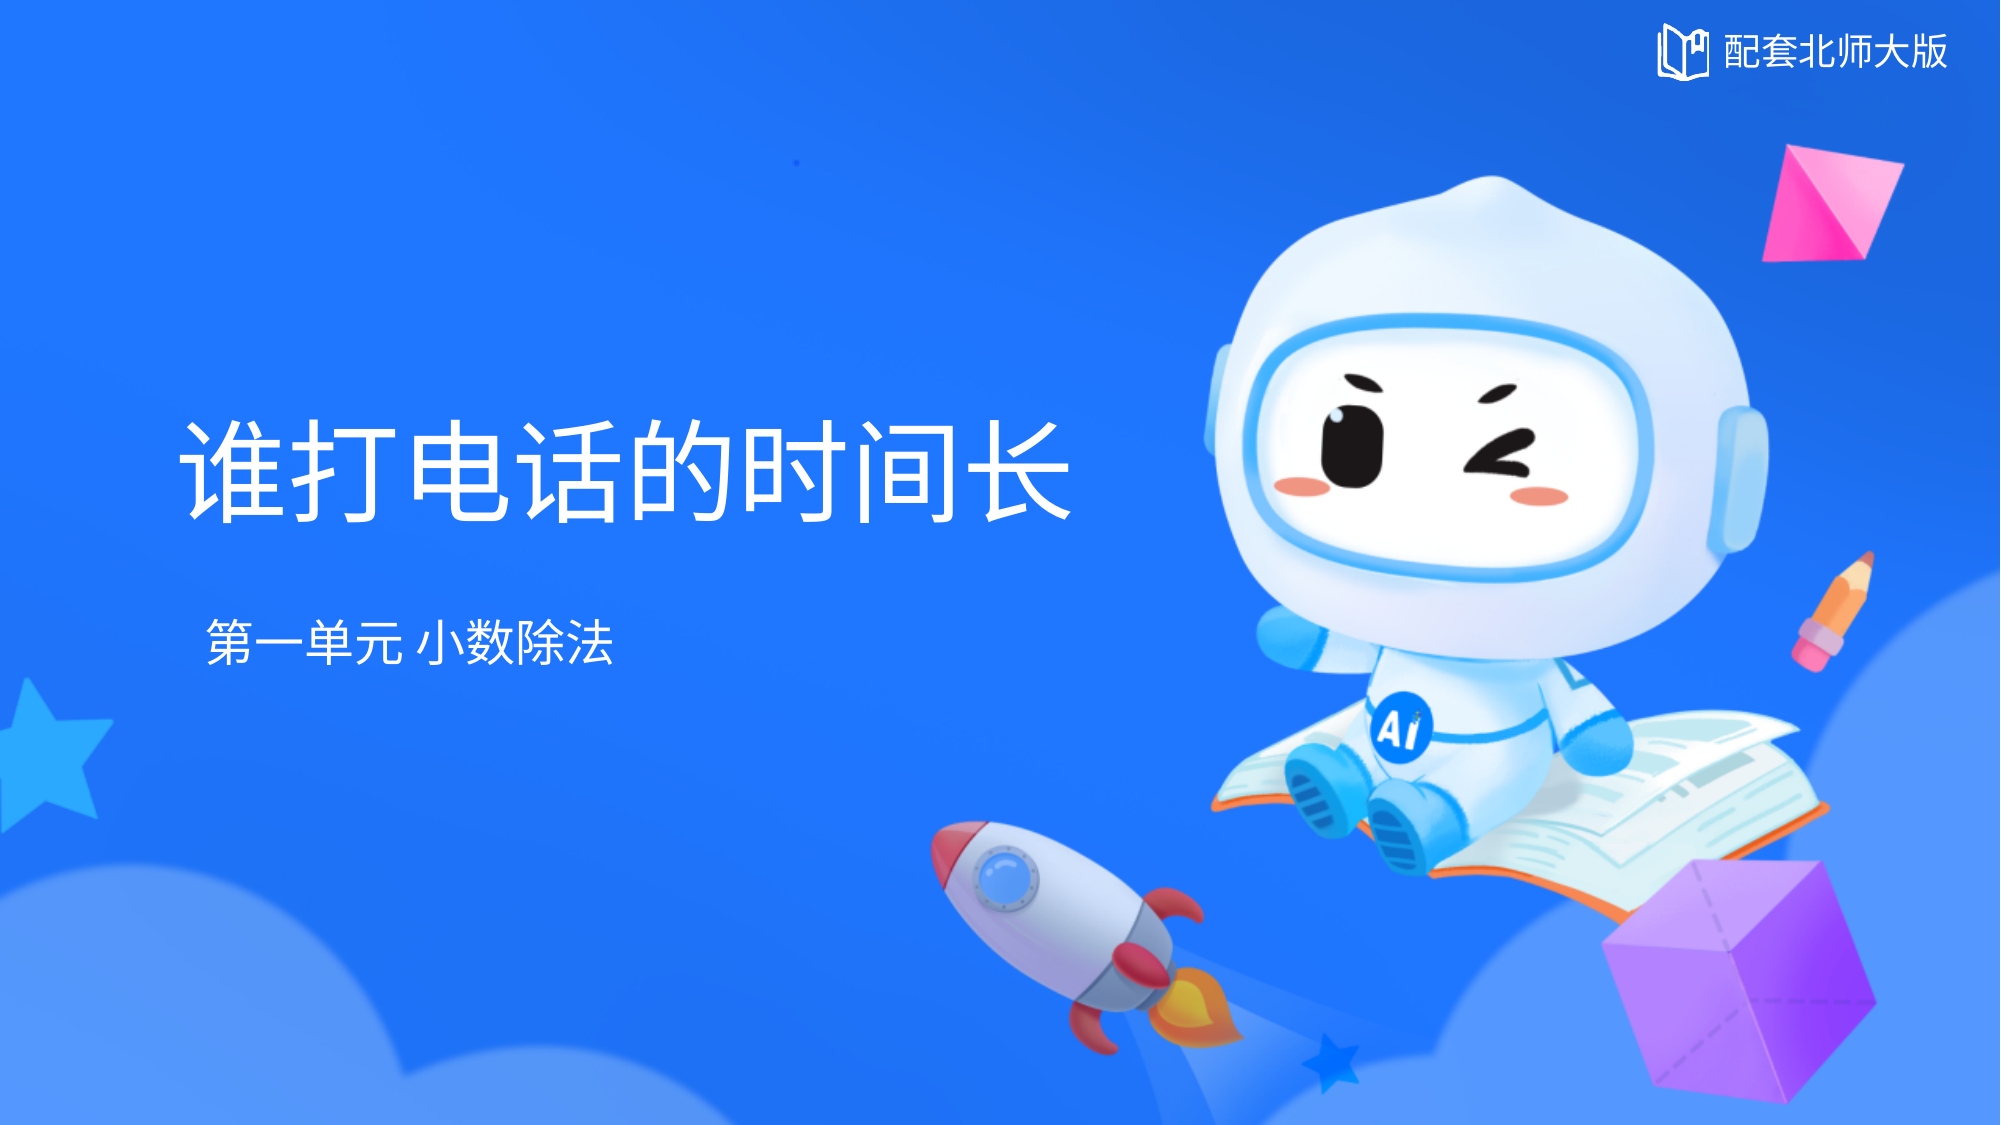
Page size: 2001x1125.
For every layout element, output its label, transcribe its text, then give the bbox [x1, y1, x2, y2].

text_box 谁打电话的时间长 [160, 394, 1100, 544]
picture [0, 0, 2000, 1125]
text_box 第一单元 小数除法 [189, 604, 672, 679]
